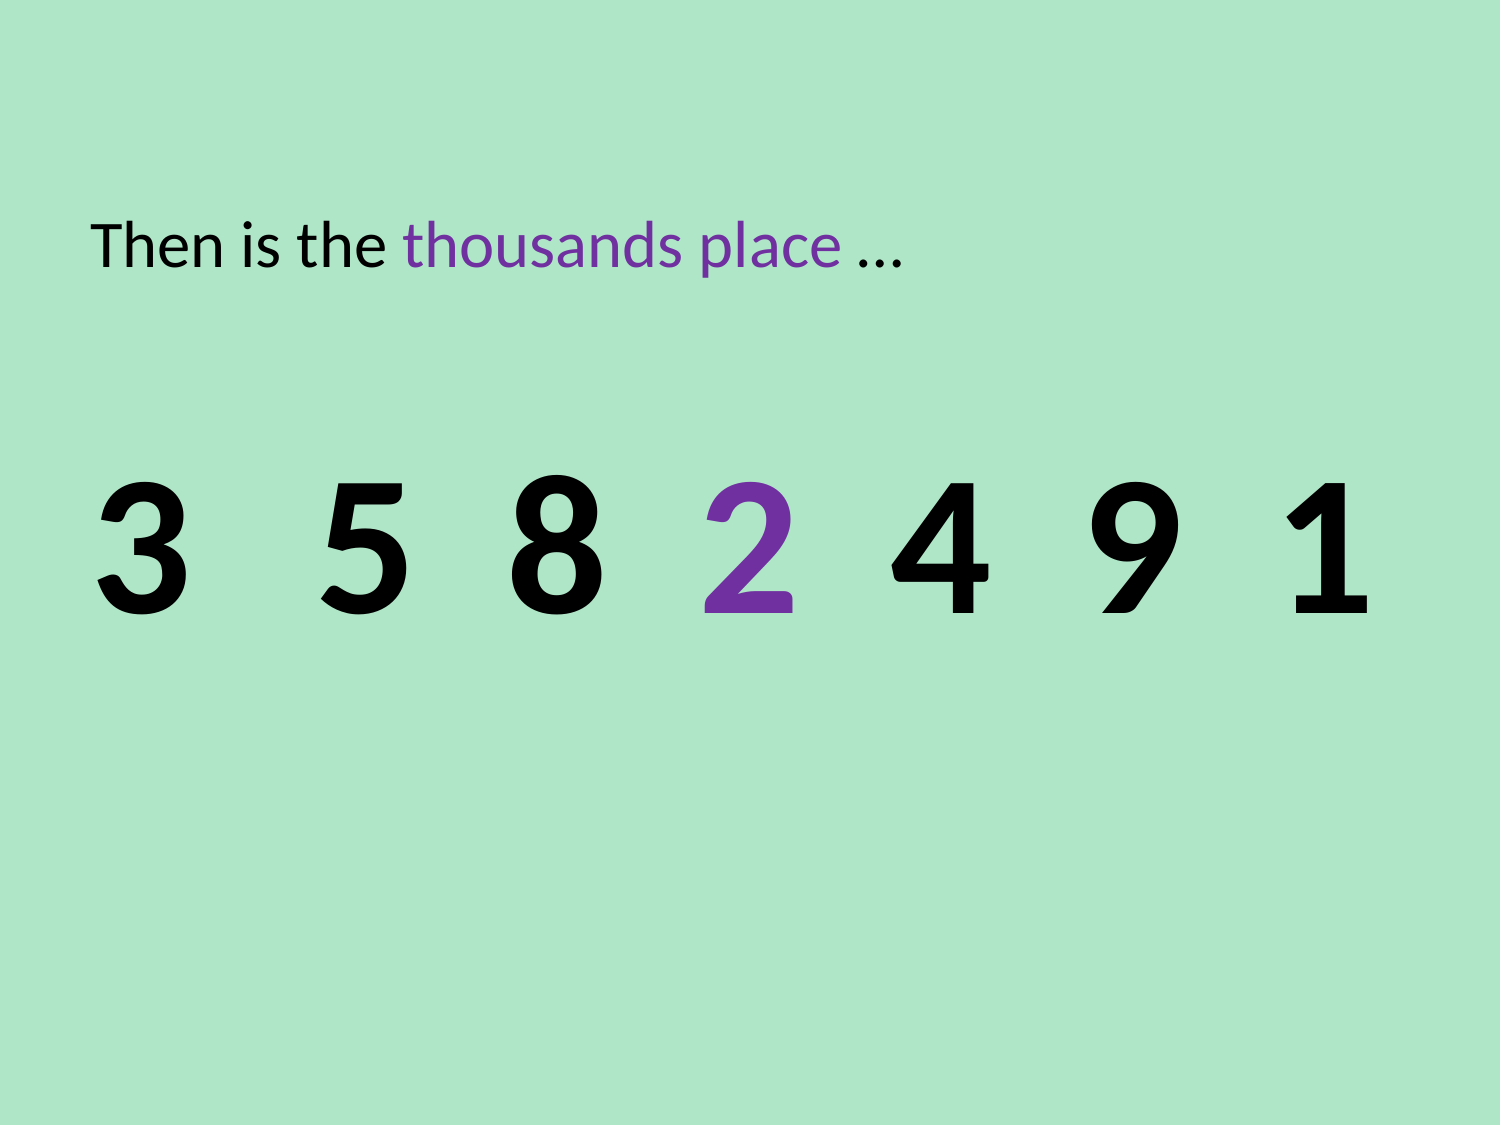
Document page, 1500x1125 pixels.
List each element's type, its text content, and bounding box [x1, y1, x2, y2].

list Then is the thousands place … 5 8 2 4 9 1 [75, 99, 1438, 1005]
